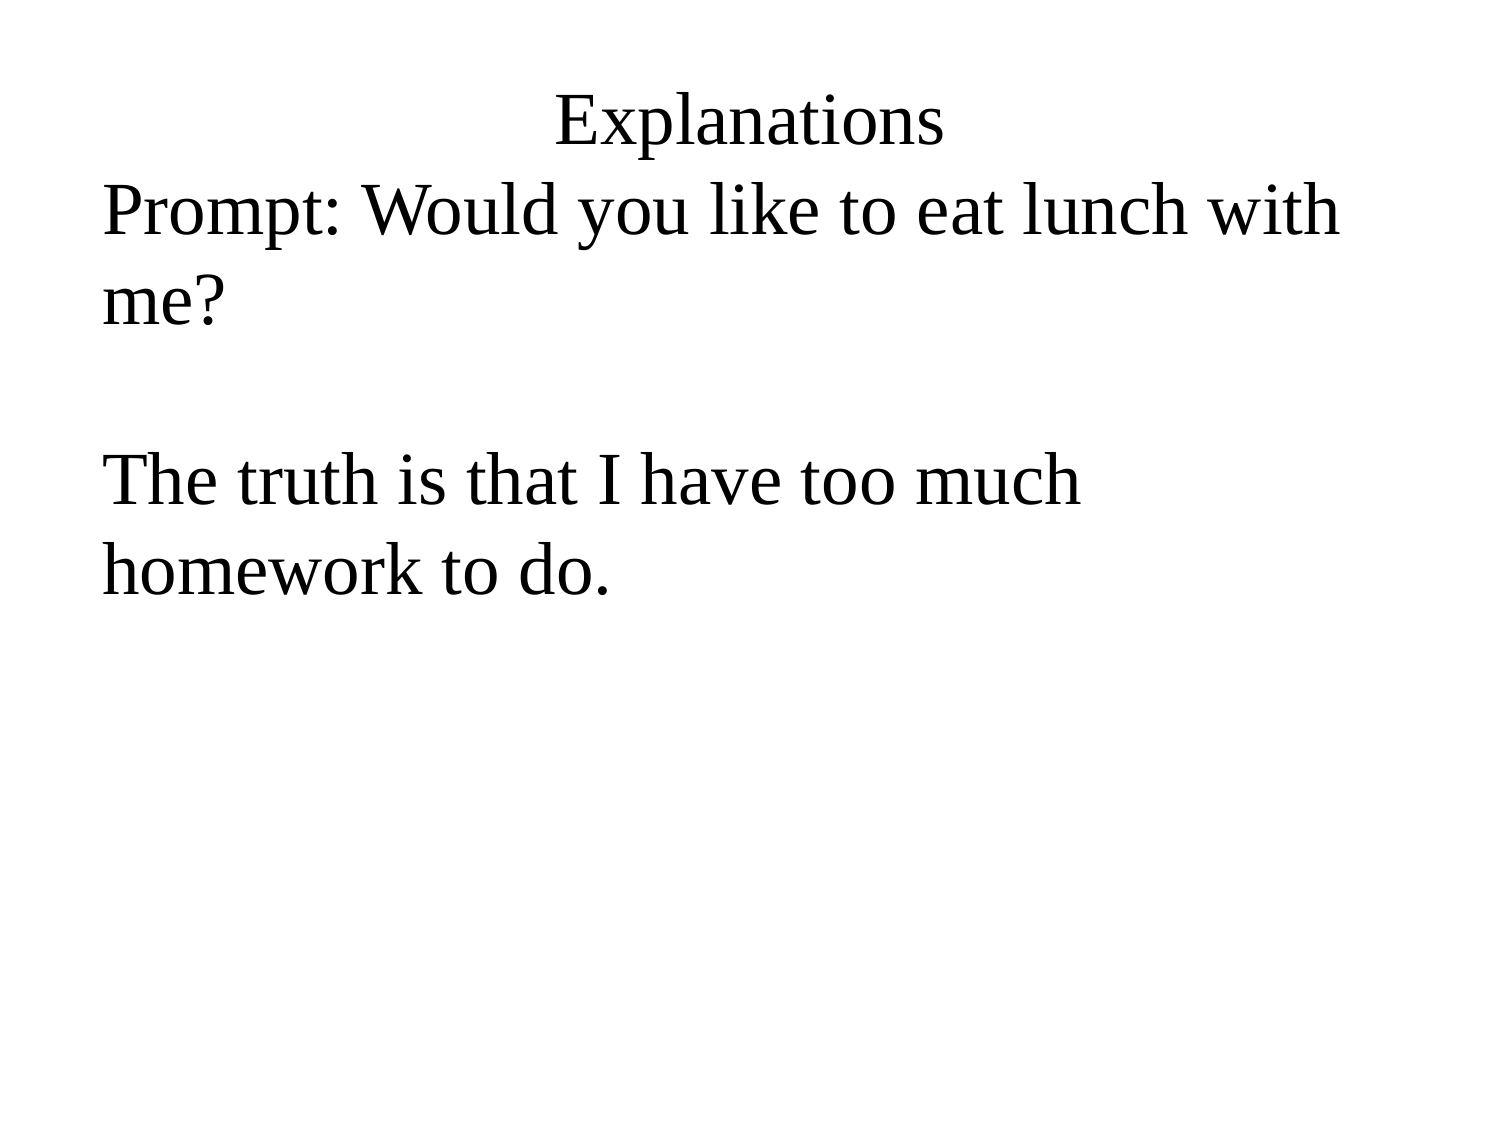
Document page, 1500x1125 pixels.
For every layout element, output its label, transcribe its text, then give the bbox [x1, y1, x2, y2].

text_box Explanations Prompt: Would you like to eat lunch with me? The truth is that I have too much homework to do. [87, 62, 1413, 618]
